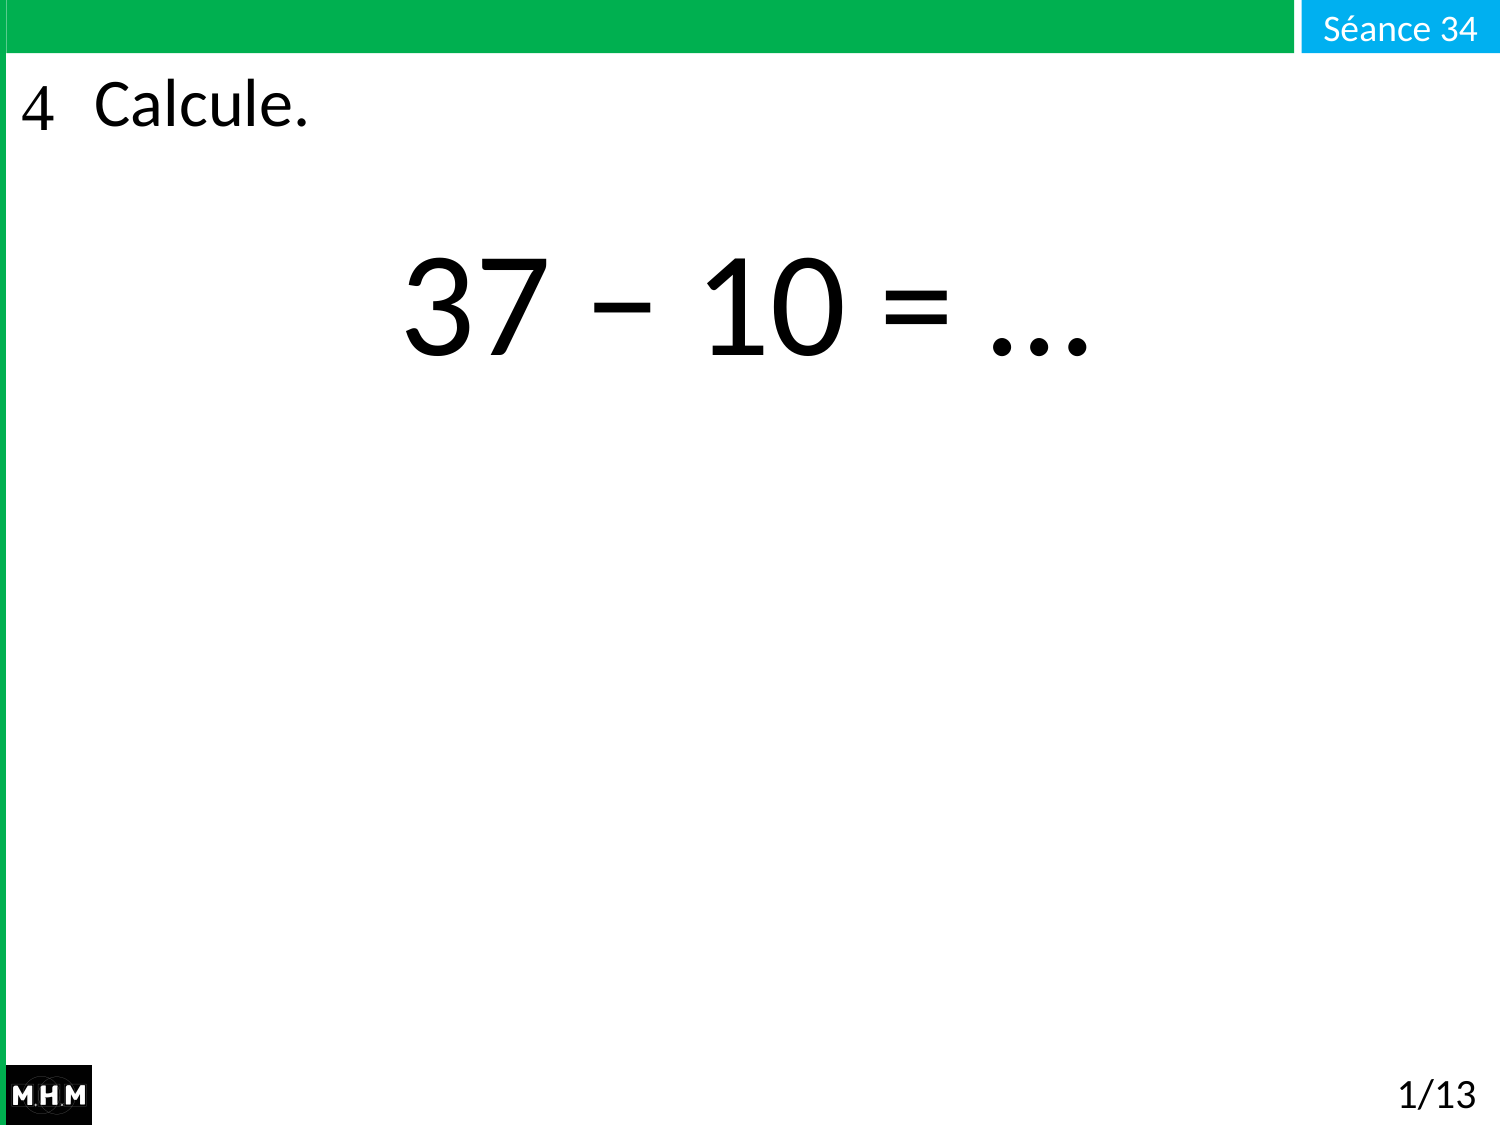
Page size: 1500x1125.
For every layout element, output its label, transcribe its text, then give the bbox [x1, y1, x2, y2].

picture [6, 1065, 92, 1125]
list 1/13 [1373, 1064, 1500, 1125]
text_box 37 − 10 = … [385, 197, 1254, 393]
title Calcule. [79, 60, 1374, 150]
